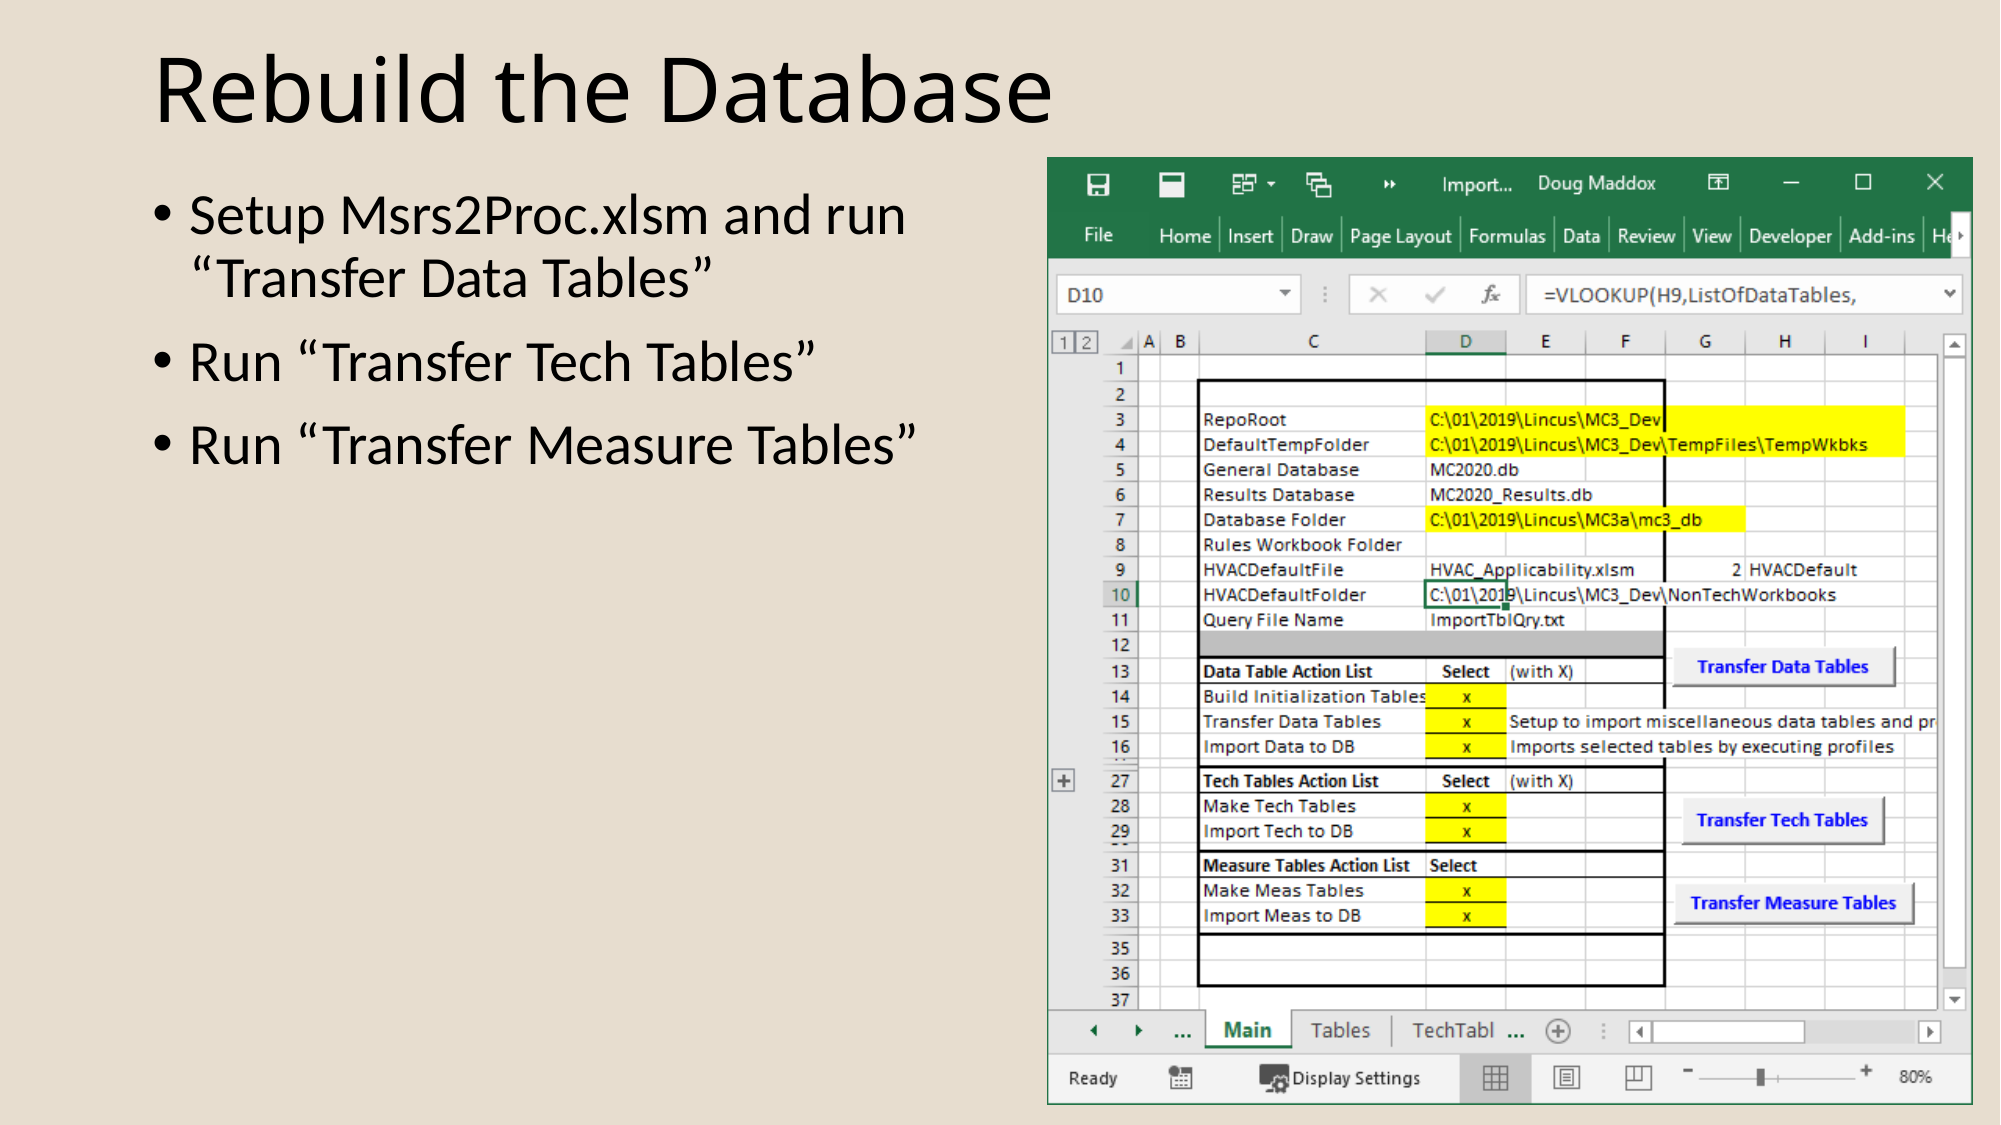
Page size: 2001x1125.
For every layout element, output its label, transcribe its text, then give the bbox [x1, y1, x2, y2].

title Rebuild the Database [137, 37, 1863, 150]
picture [1047, 157, 1973, 1105]
list Setup Msrs2Proc.xlsm and run “Transfer Data Tables” Run “Transfer Tech Tables” Run “Transfer Measure Tables” [137, 177, 1000, 1085]
